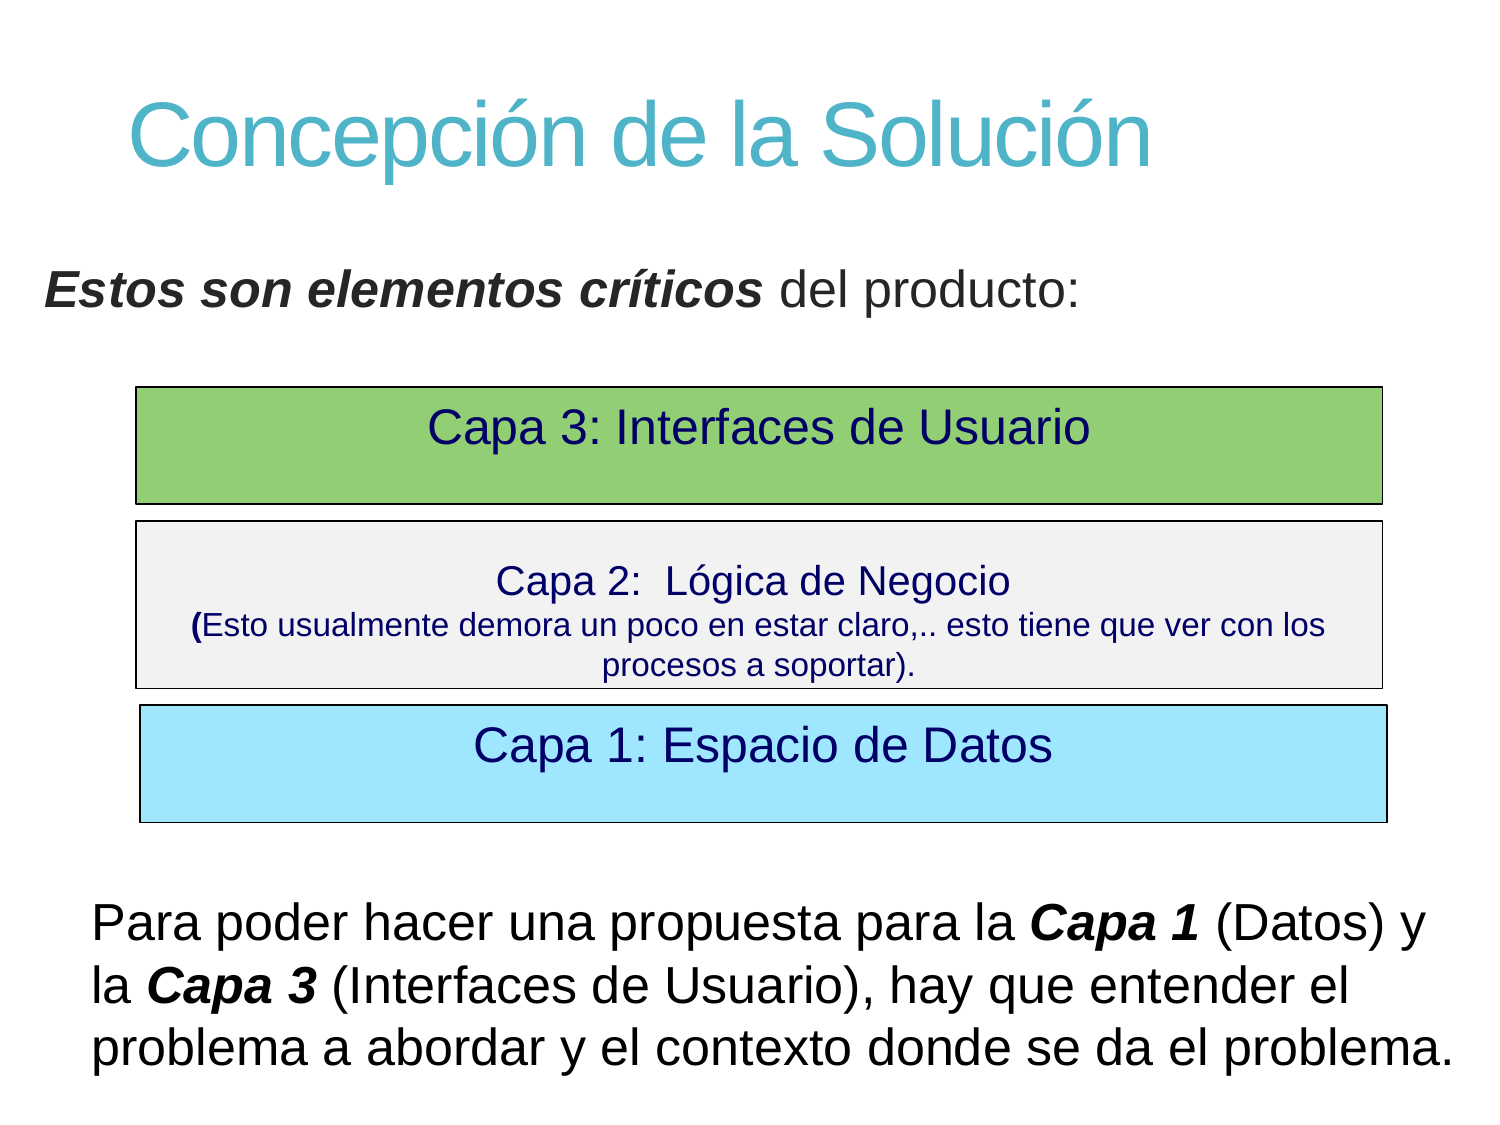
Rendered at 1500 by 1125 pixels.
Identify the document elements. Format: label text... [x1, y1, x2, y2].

title Concepción de la Solución [112, 42, 1387, 230]
list Estos son elementos críticos del producto: [29, 255, 1471, 362]
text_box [135, 386, 1388, 823]
text_box Para poder hacer una propuesta para la Capa 1 (Datos) y la Capa 3 (Interfaces de Usuario), hay que entender el problema a abordar y el contexto donde se da el problema. [76, 881, 1471, 1084]
